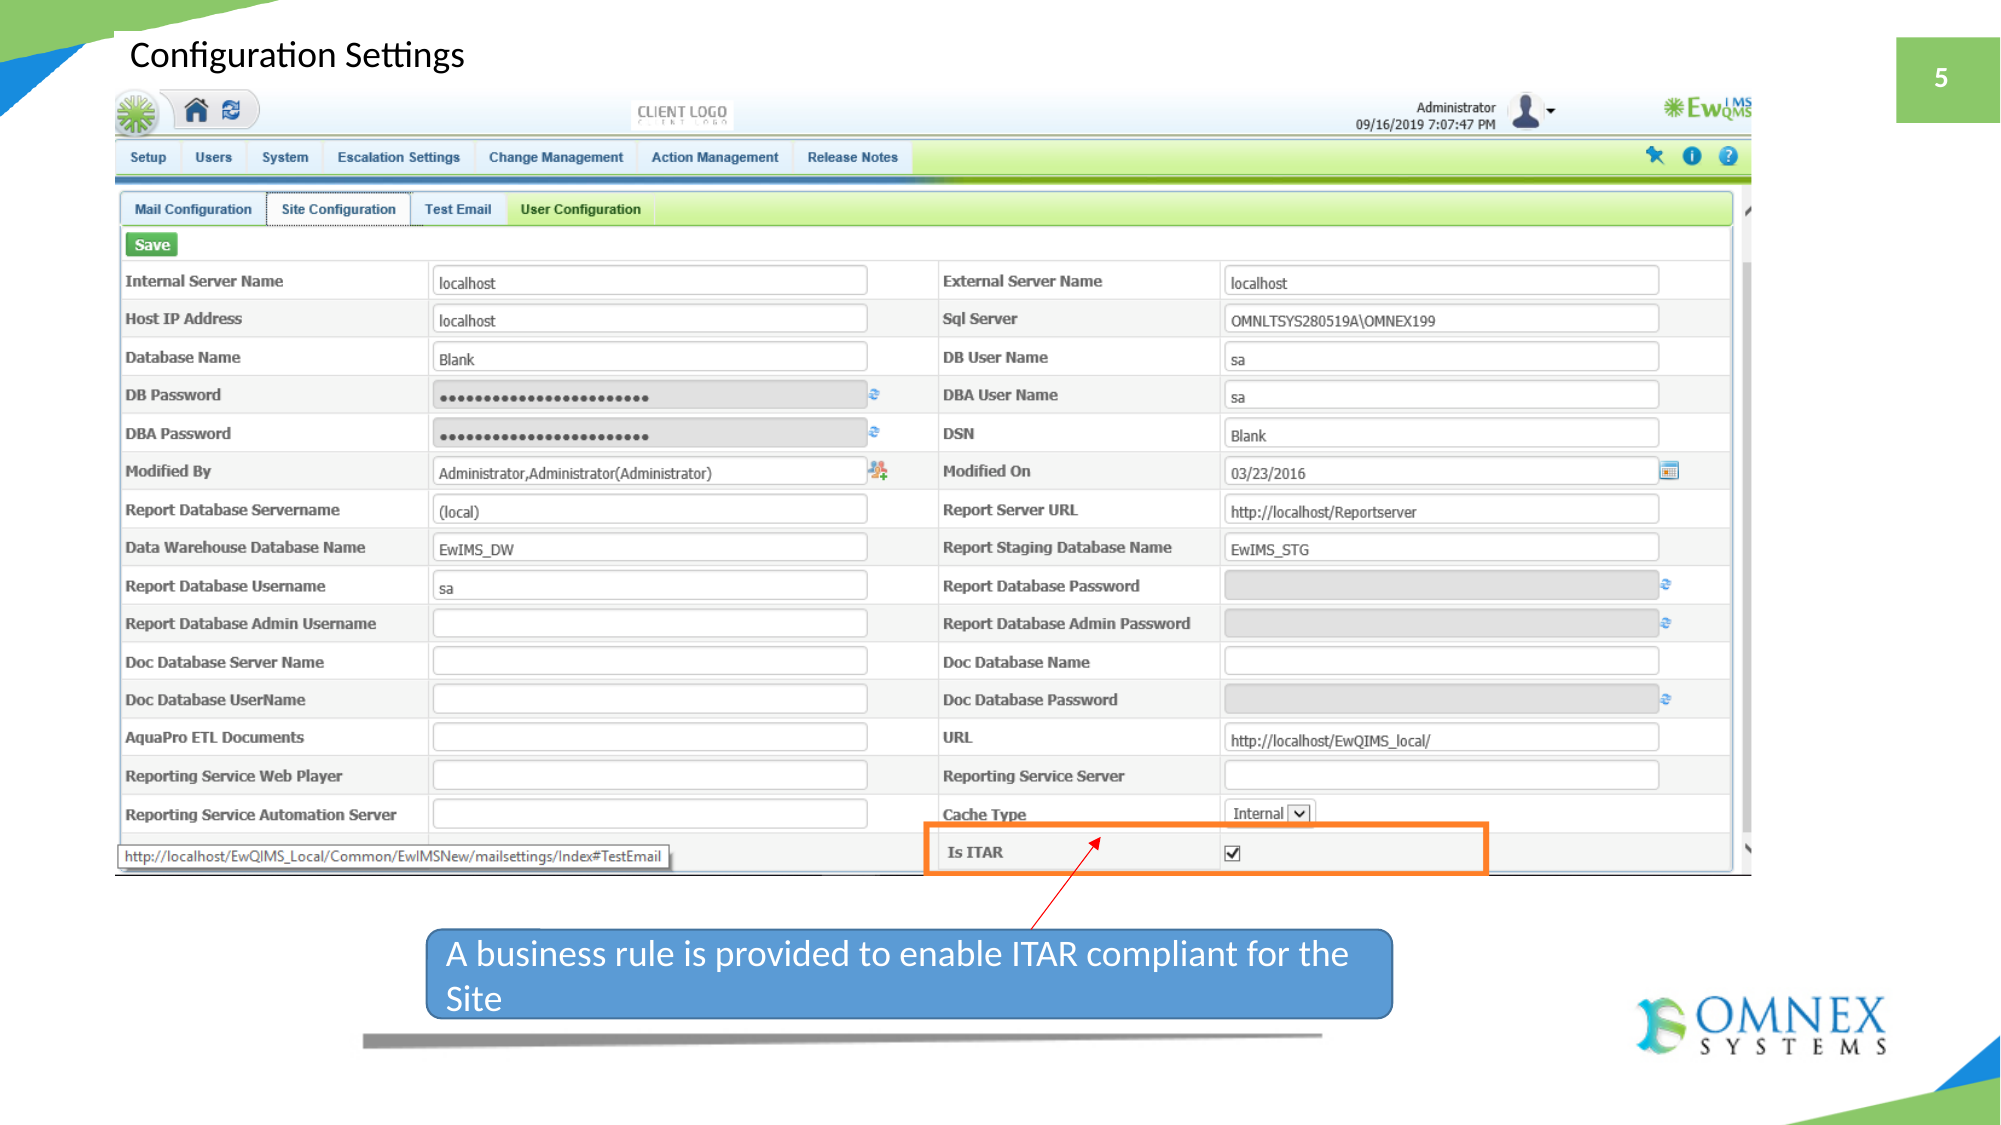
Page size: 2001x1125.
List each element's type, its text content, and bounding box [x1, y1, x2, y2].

picture [0, 0, 1766, 876]
picture [1616, 978, 2001, 1125]
picture [349, 1013, 1354, 1062]
text_box A business rule is provided to enable ITAR compliant for the Site [425, 928, 1394, 1020]
text_box Configuration Settings [114, 31, 546, 75]
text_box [1030, 836, 1101, 930]
slide_number 5 [1919, 46, 2000, 106]
